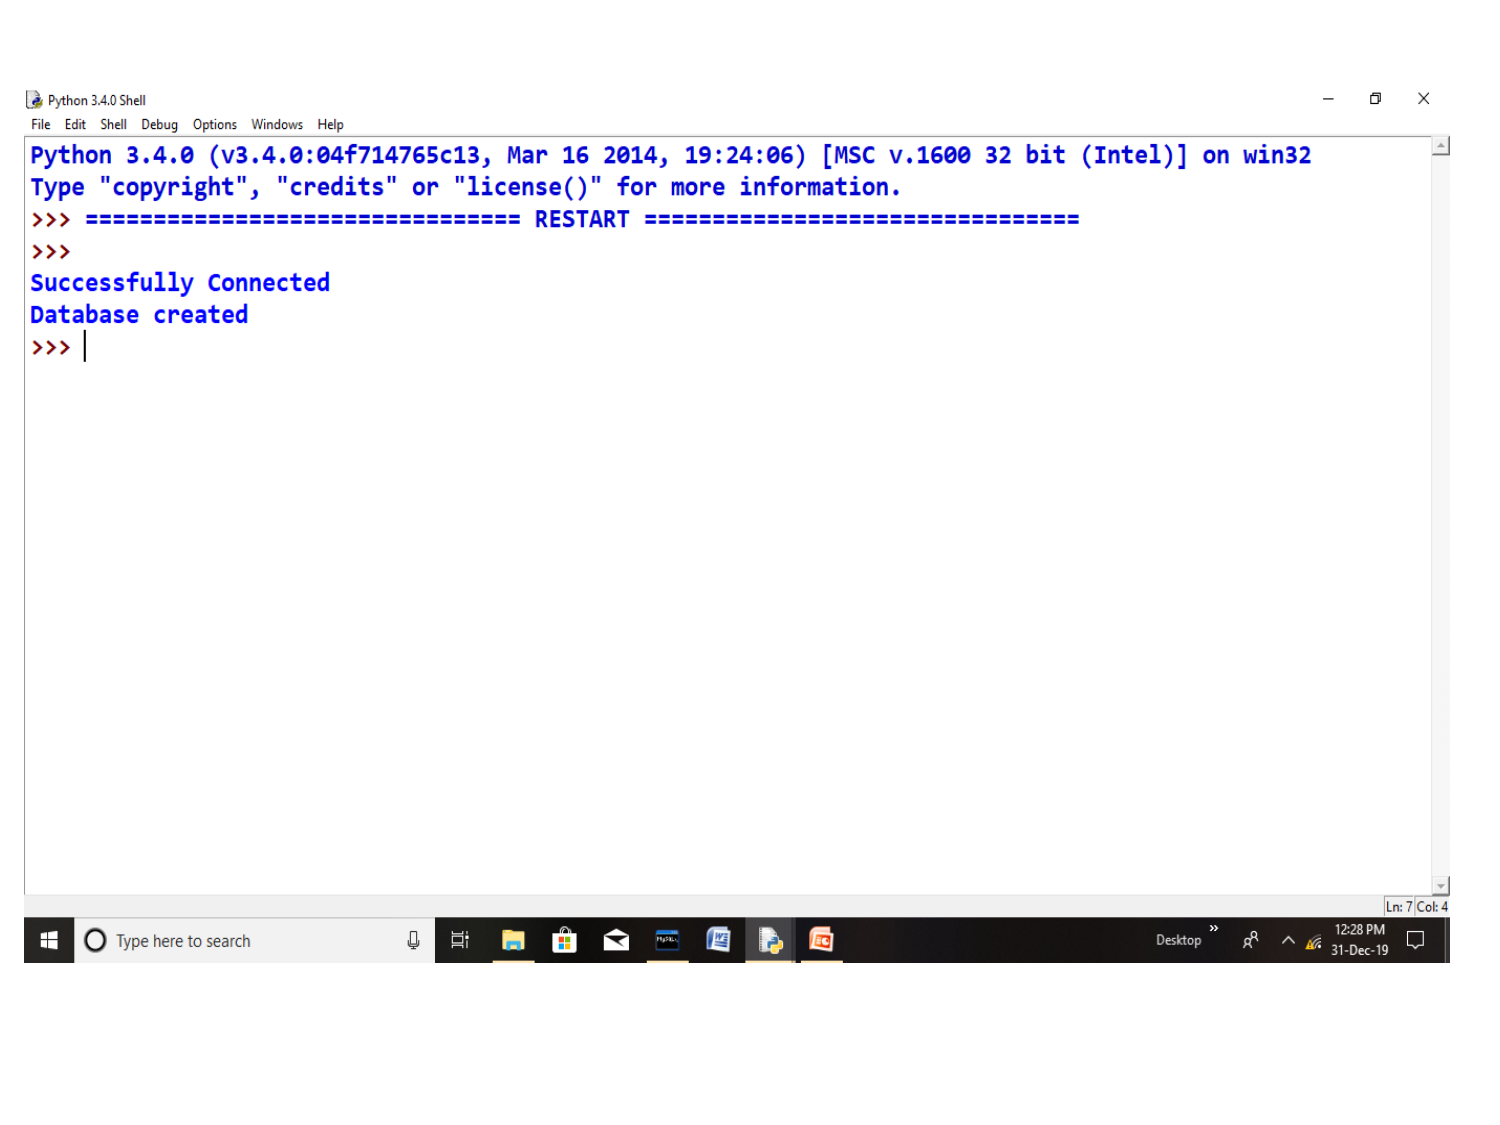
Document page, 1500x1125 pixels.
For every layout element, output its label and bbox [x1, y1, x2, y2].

picture [24, 87, 1451, 963]
